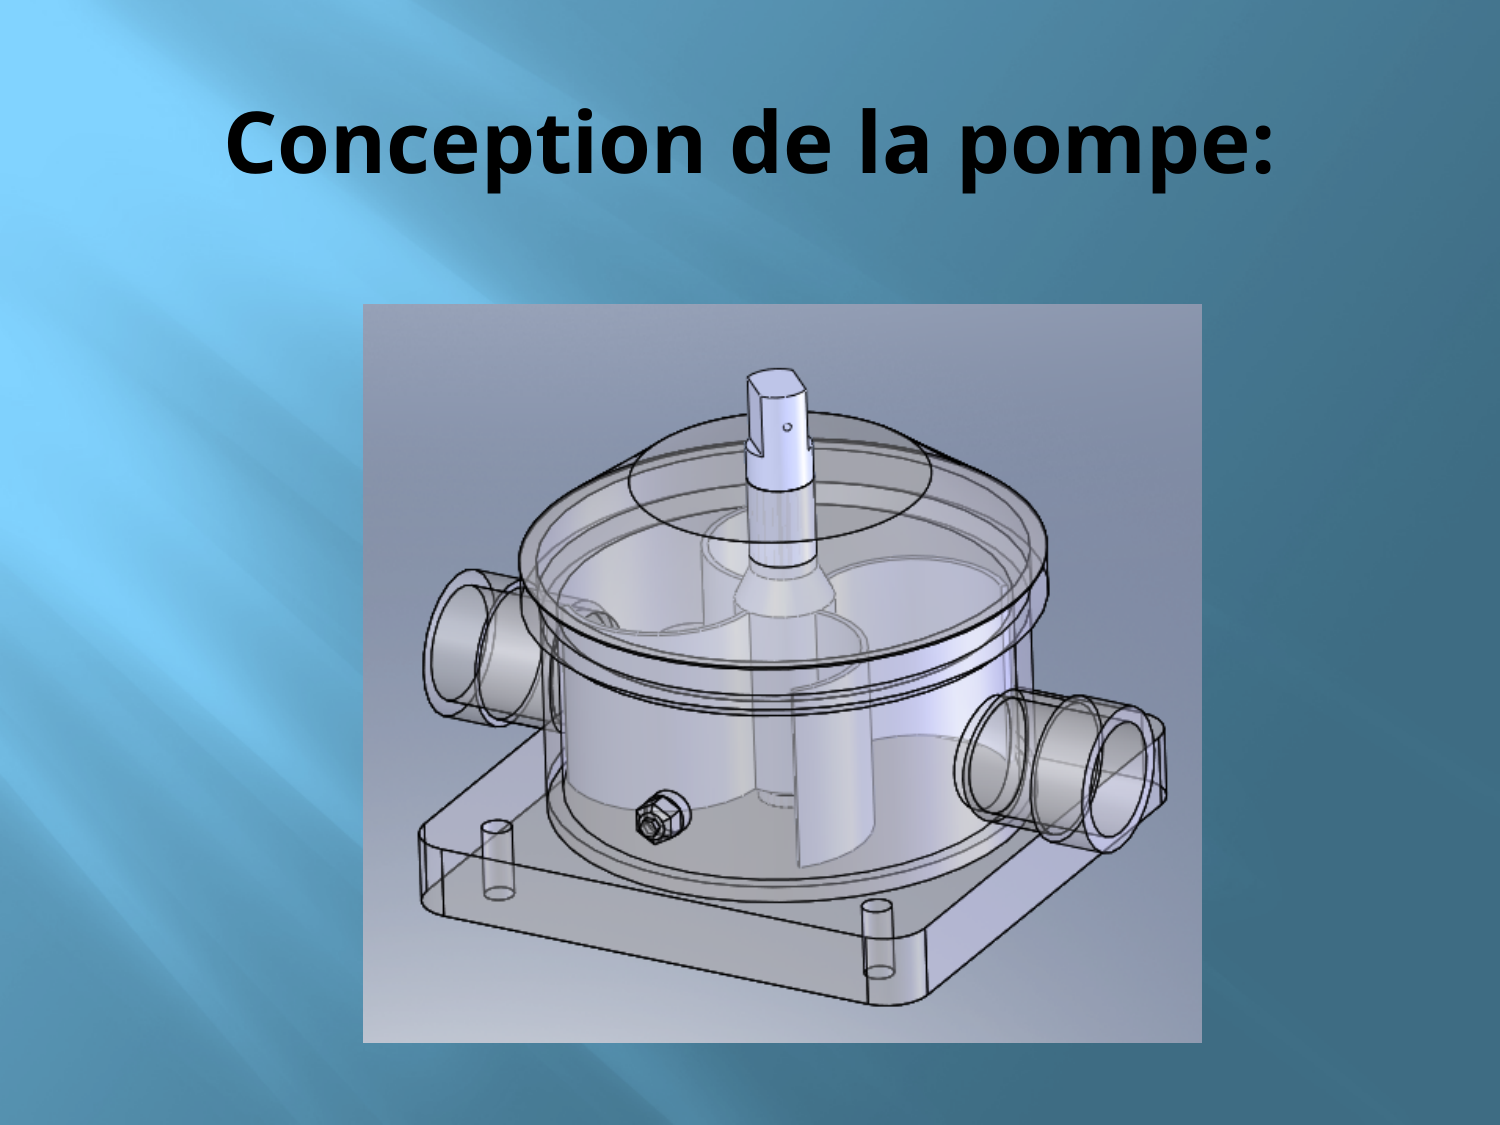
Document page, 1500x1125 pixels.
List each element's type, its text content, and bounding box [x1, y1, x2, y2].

title Conception de la pompe: [75, 45, 1425, 233]
picture [363, 304, 1203, 1044]
